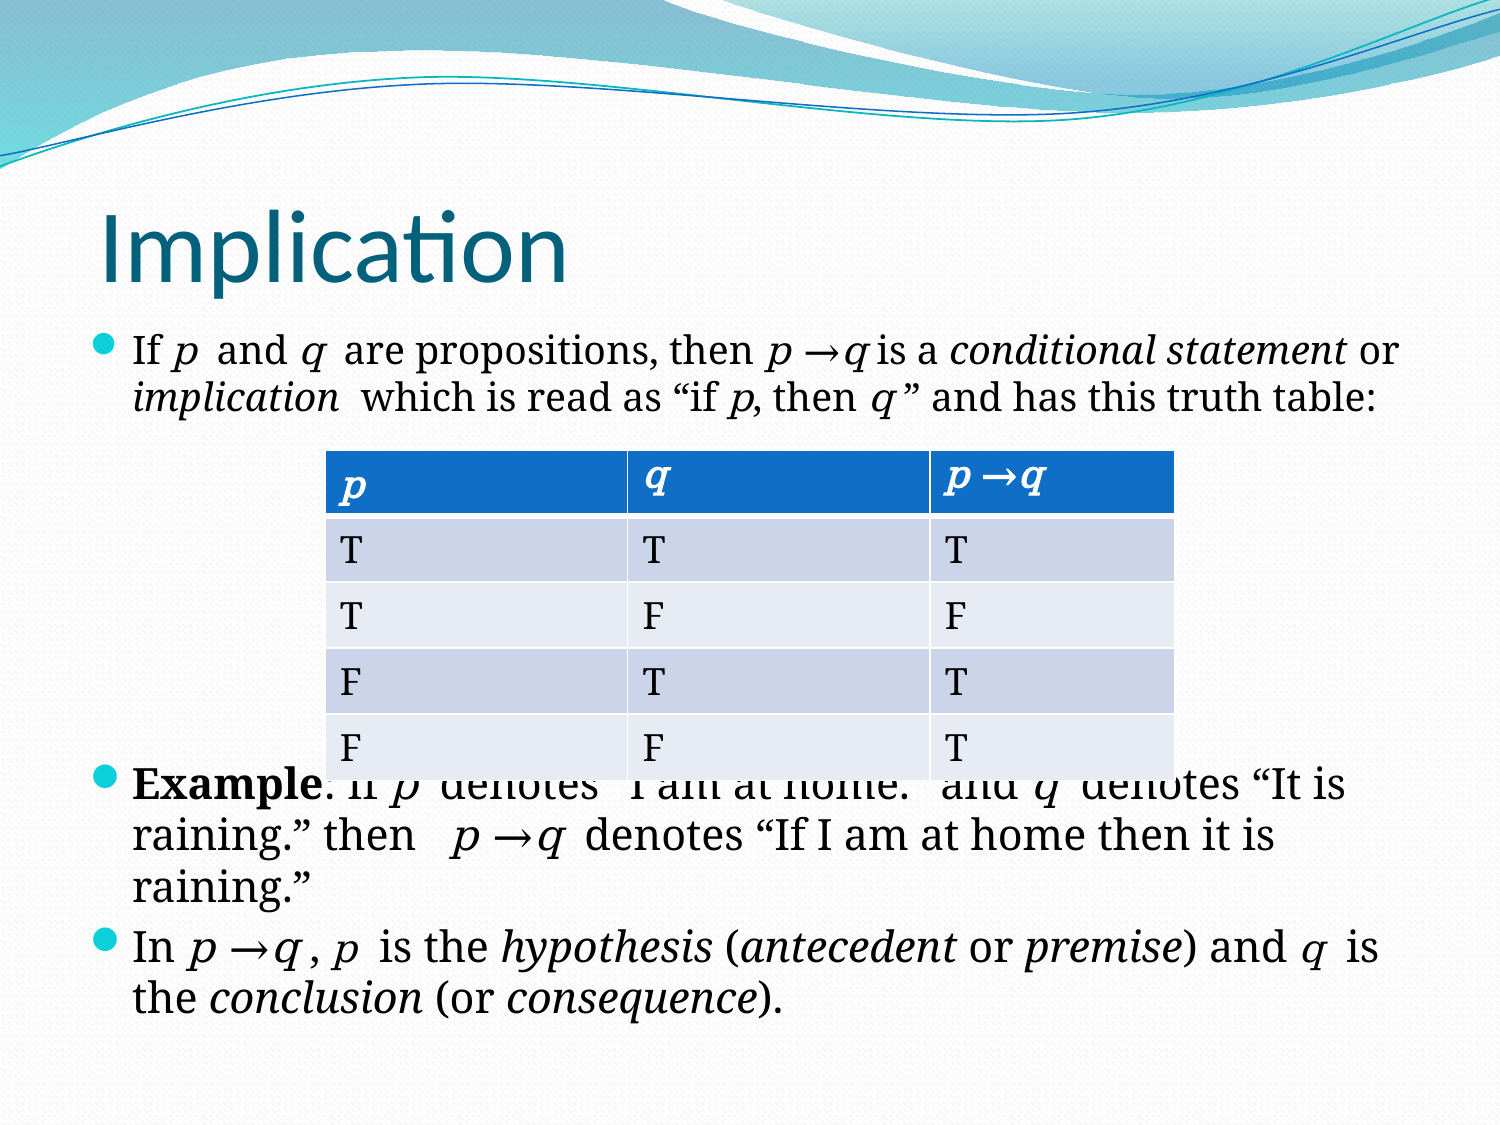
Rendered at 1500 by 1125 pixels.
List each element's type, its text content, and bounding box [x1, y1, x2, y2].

table_cell T [931, 649, 1174, 713]
table_cell T [326, 583, 627, 647]
table_cell T [326, 519, 627, 581]
title Implication [75, 115, 1425, 303]
table_header p [326, 451, 627, 513]
table_cell T [931, 519, 1174, 581]
table_cell T [931, 715, 1174, 780]
table_cell F [326, 649, 627, 713]
table_cell F [326, 715, 627, 780]
table_cell F [628, 715, 929, 780]
table_header p →q [931, 451, 1174, 513]
table_cell T [628, 519, 929, 581]
table_cell T [628, 649, 929, 713]
table_cell F [931, 583, 1174, 647]
table_cell F [628, 583, 929, 647]
table_header q [628, 451, 929, 513]
list If p and q are propositions, then p →q is a conditional statement or implication which is read as “if p, then q ” and has this truth table: Example: If p denotes “I am at home.” and q denotes “It is raining.” then p →q denotes “If I am at home then it is raining.” In p →q , p is the hypothesis (antecedent or premise) and q is the conclusion (or consequence). [75, 317, 1425, 1038]
